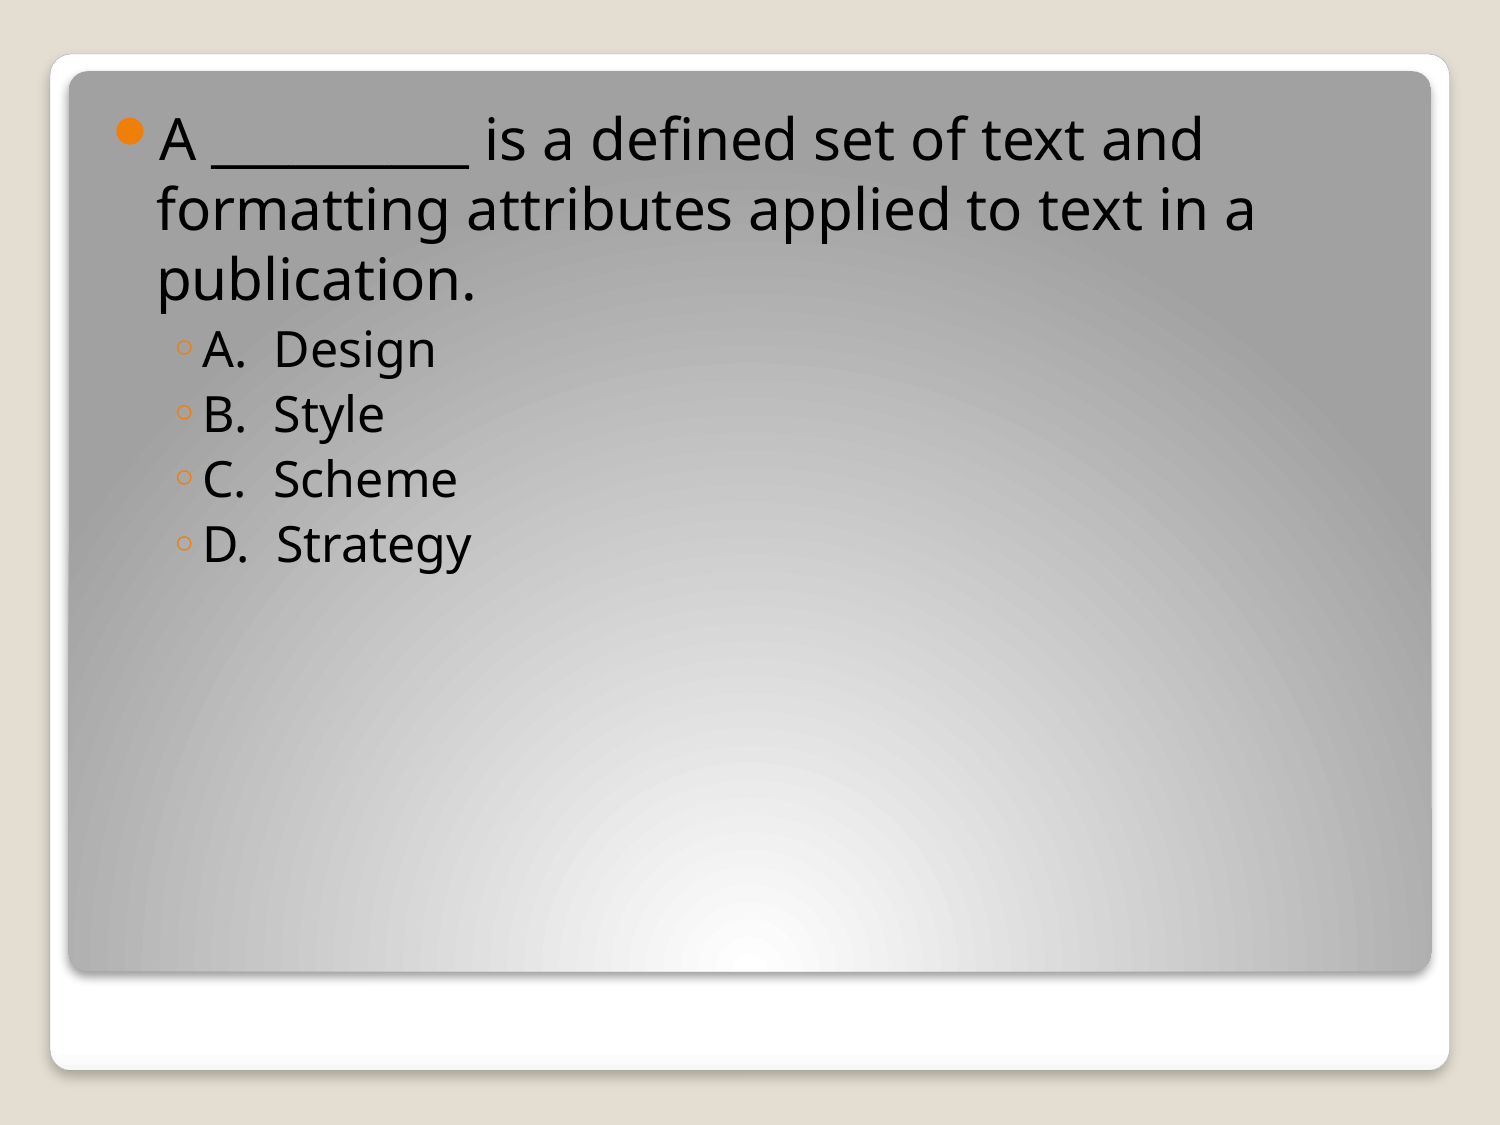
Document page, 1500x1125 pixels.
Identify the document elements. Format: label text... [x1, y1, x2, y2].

list A __________ is a defined set of text and formatting attributes applied to text in a publication. A. Design B. Style C. Scheme D. Strategy [82, 86, 1425, 774]
